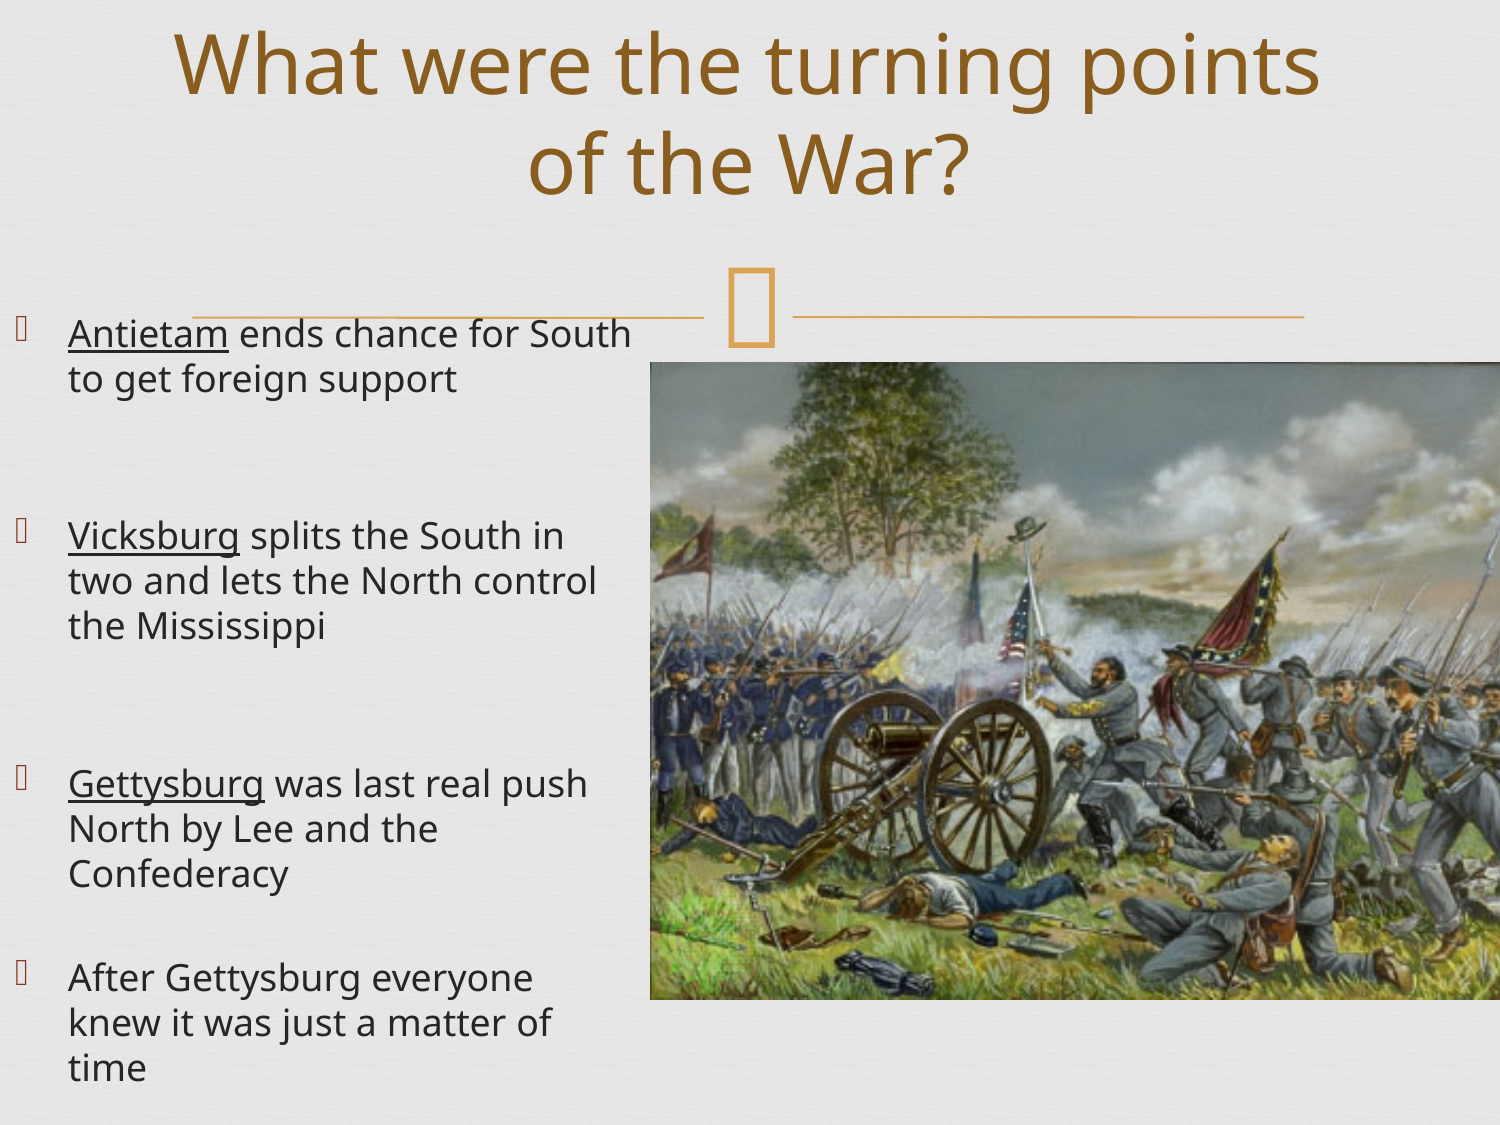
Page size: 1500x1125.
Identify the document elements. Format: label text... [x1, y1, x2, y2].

title What were the turning points of the War? [112, 24, 1385, 198]
picture [649, 361, 1500, 1001]
list Antietam ends chance for South to get foreign support Vicksburg splits the South in two and lets the North control the Mississippi Gettysburg was last real push North by Lee and the Confederacy After Gettysburg everyone knew it was just a matter of time [0, 249, 650, 1100]
